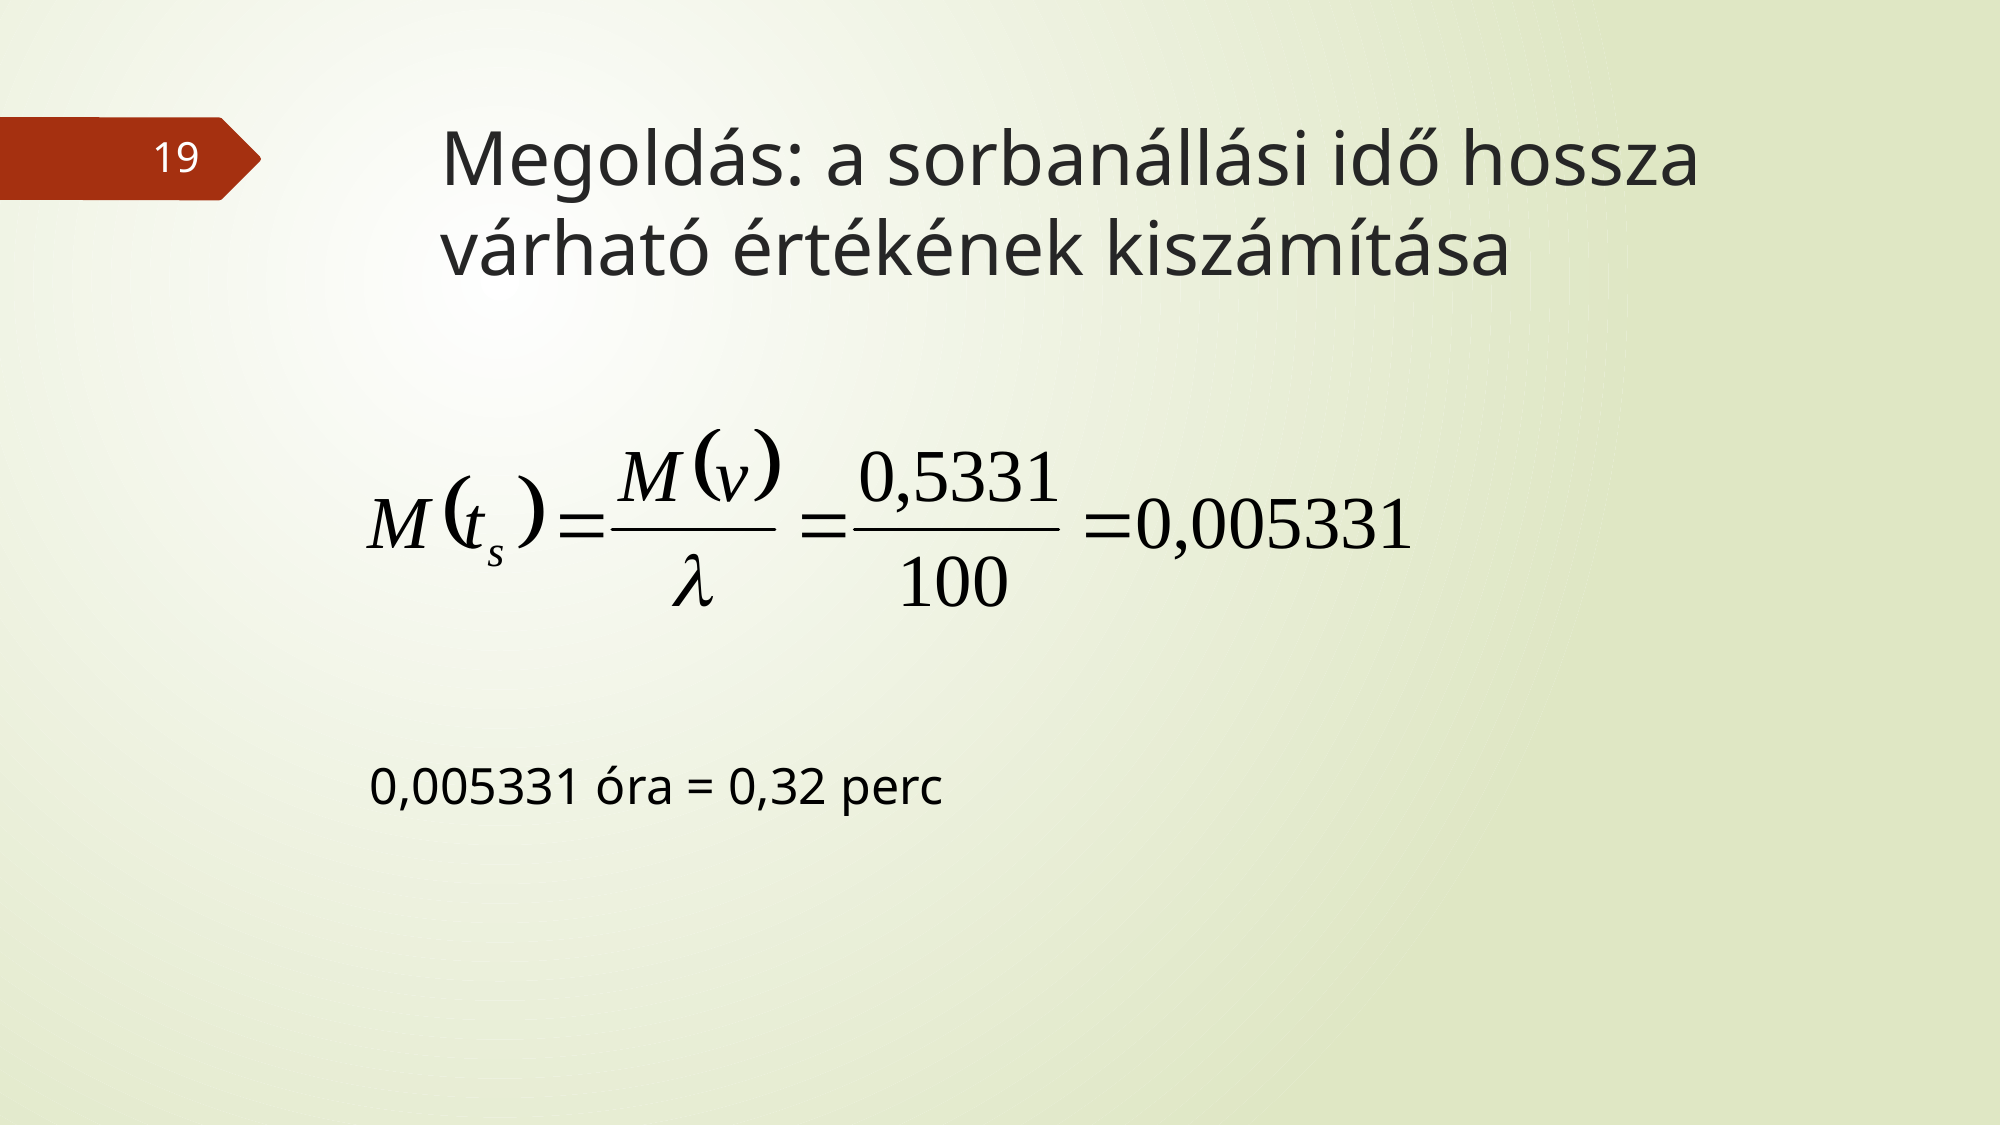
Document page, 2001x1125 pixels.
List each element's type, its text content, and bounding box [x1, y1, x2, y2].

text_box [354, 429, 1423, 624]
title Megoldás: a sorbanállási idő hossza várható értékének kiszámítása [425, 102, 1888, 313]
text_box [270, 415, 1655, 799]
slide_number 19 [87, 129, 216, 190]
text_box 0,005331 óra = 0,32 perc [355, 746, 1579, 822]
